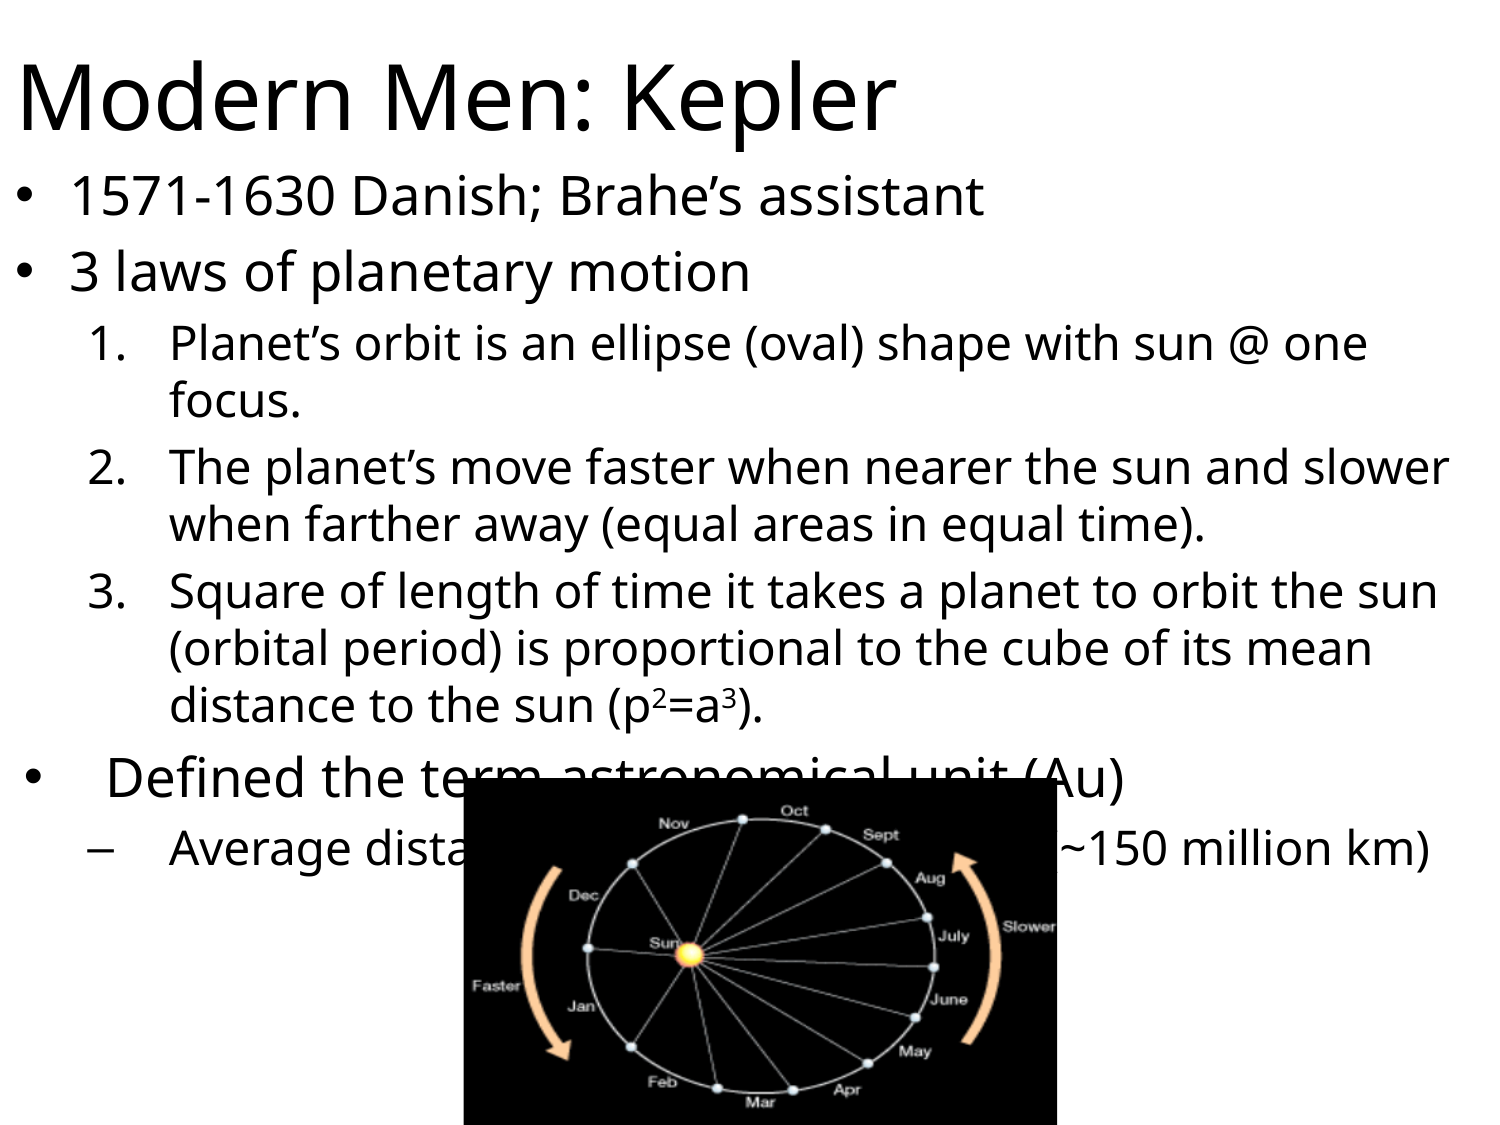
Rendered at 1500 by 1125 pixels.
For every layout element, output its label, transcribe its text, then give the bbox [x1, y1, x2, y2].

list 1571-1630 Danish; Brahe’s assistant 3 laws of planetary motion Planet’s orbit is an ellipse (oval) shape with sun @ one focus. The planet’s move faster when nearer the sun and slower when farther away (equal areas in equal time). Square of length of time it takes a planet to orbit the sun (orbital period) is proportional to the cube of its mean distance to the sun (p2=a3). Defined the term astronomical unit (Au) Average distance between Earth & sun (~150 million km) [0, 153, 1472, 896]
title Modern Men: Kepler [0, 0, 1350, 153]
picture [463, 778, 1058, 1125]
